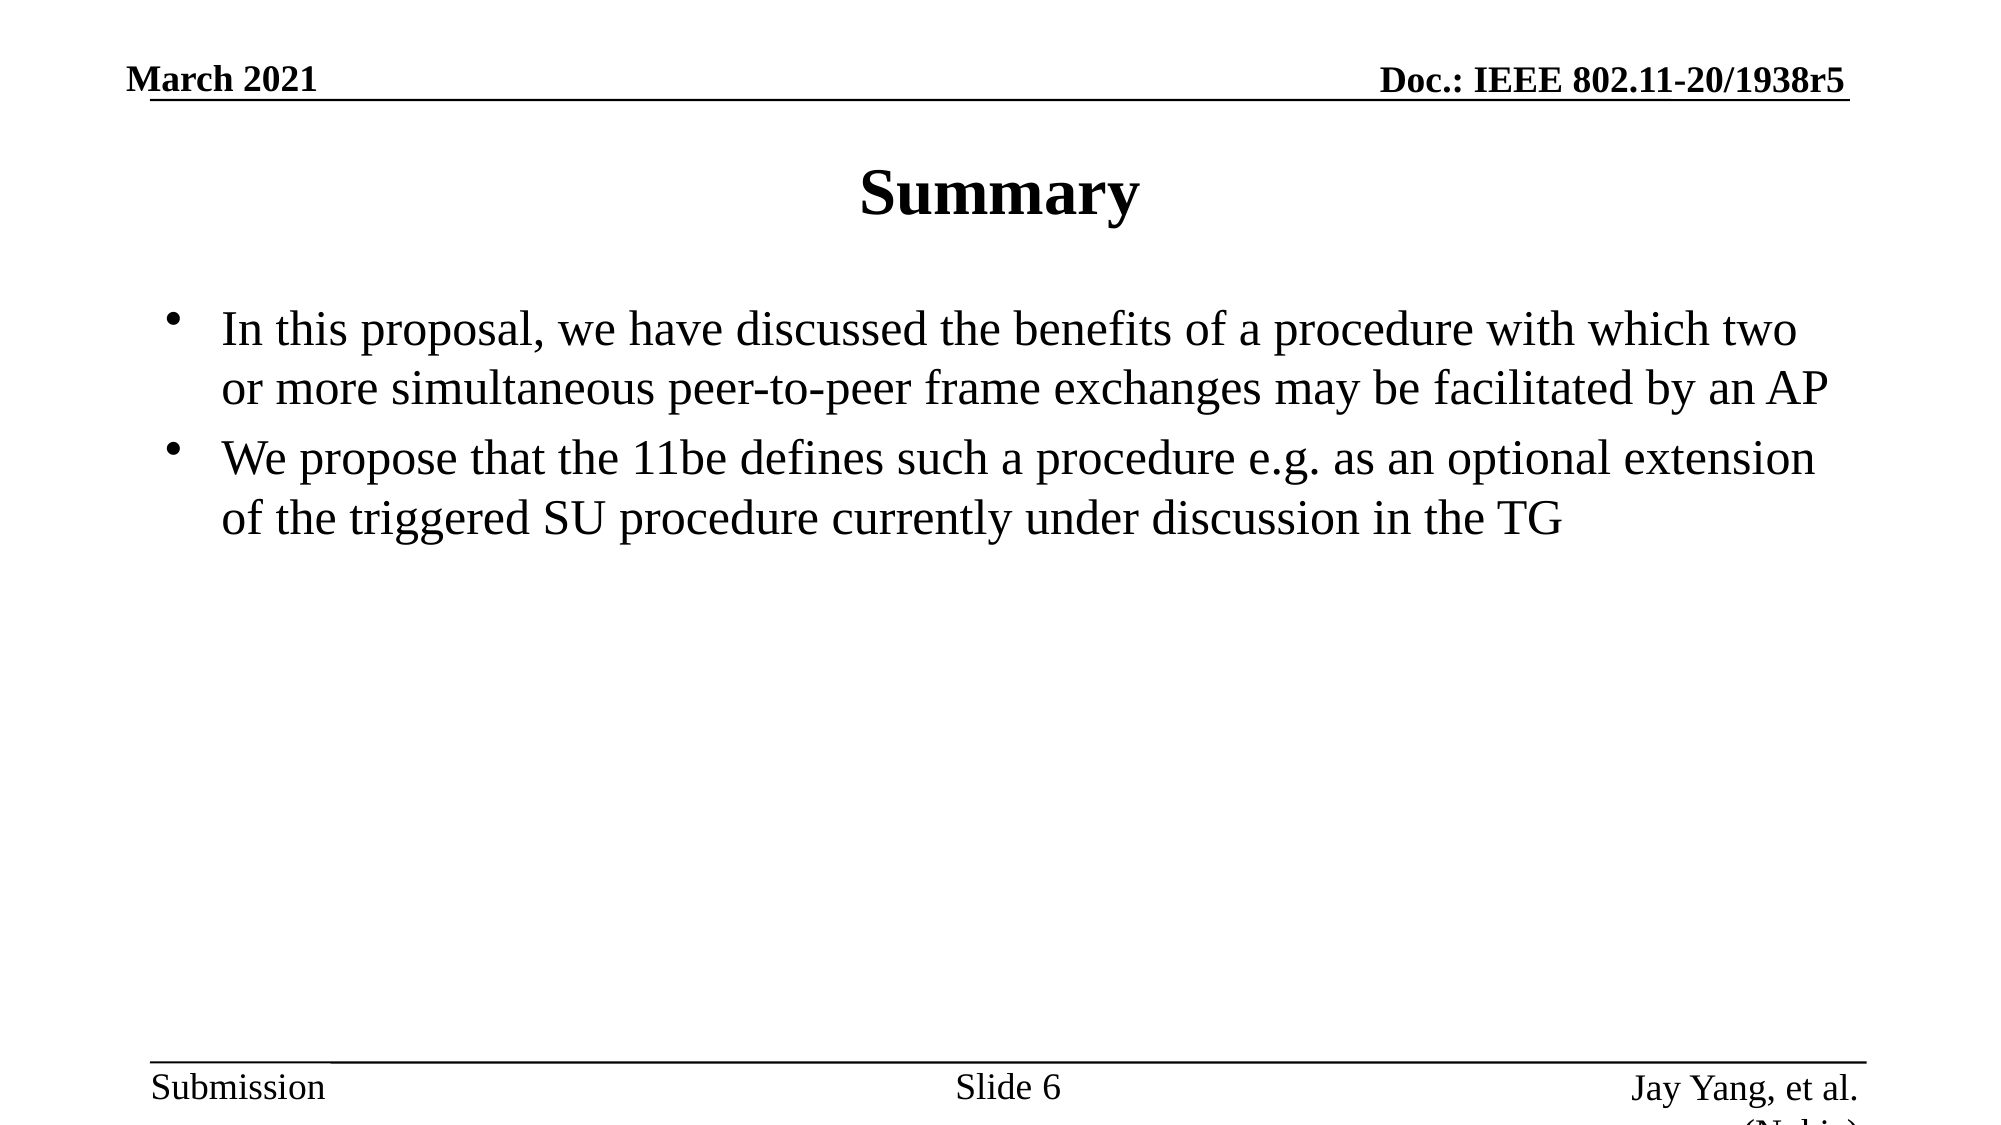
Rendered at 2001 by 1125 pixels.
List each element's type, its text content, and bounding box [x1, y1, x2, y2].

slide_number Slide 6 [942, 1061, 1075, 1108]
list In this proposal, we have discussed the benefits of a procedure with which two or more simultaneous peer-to-peer frame exchanges may be facilitated by an AP We propose that the 11be defines such a procedure e.g. as an optional extension of the triggered SU procedure currently under discussion in the TG [149, 287, 1851, 1038]
footer Jay Yang, et al. (Nokia) [1585, 1062, 1860, 1109]
title Summary [149, 112, 1851, 263]
